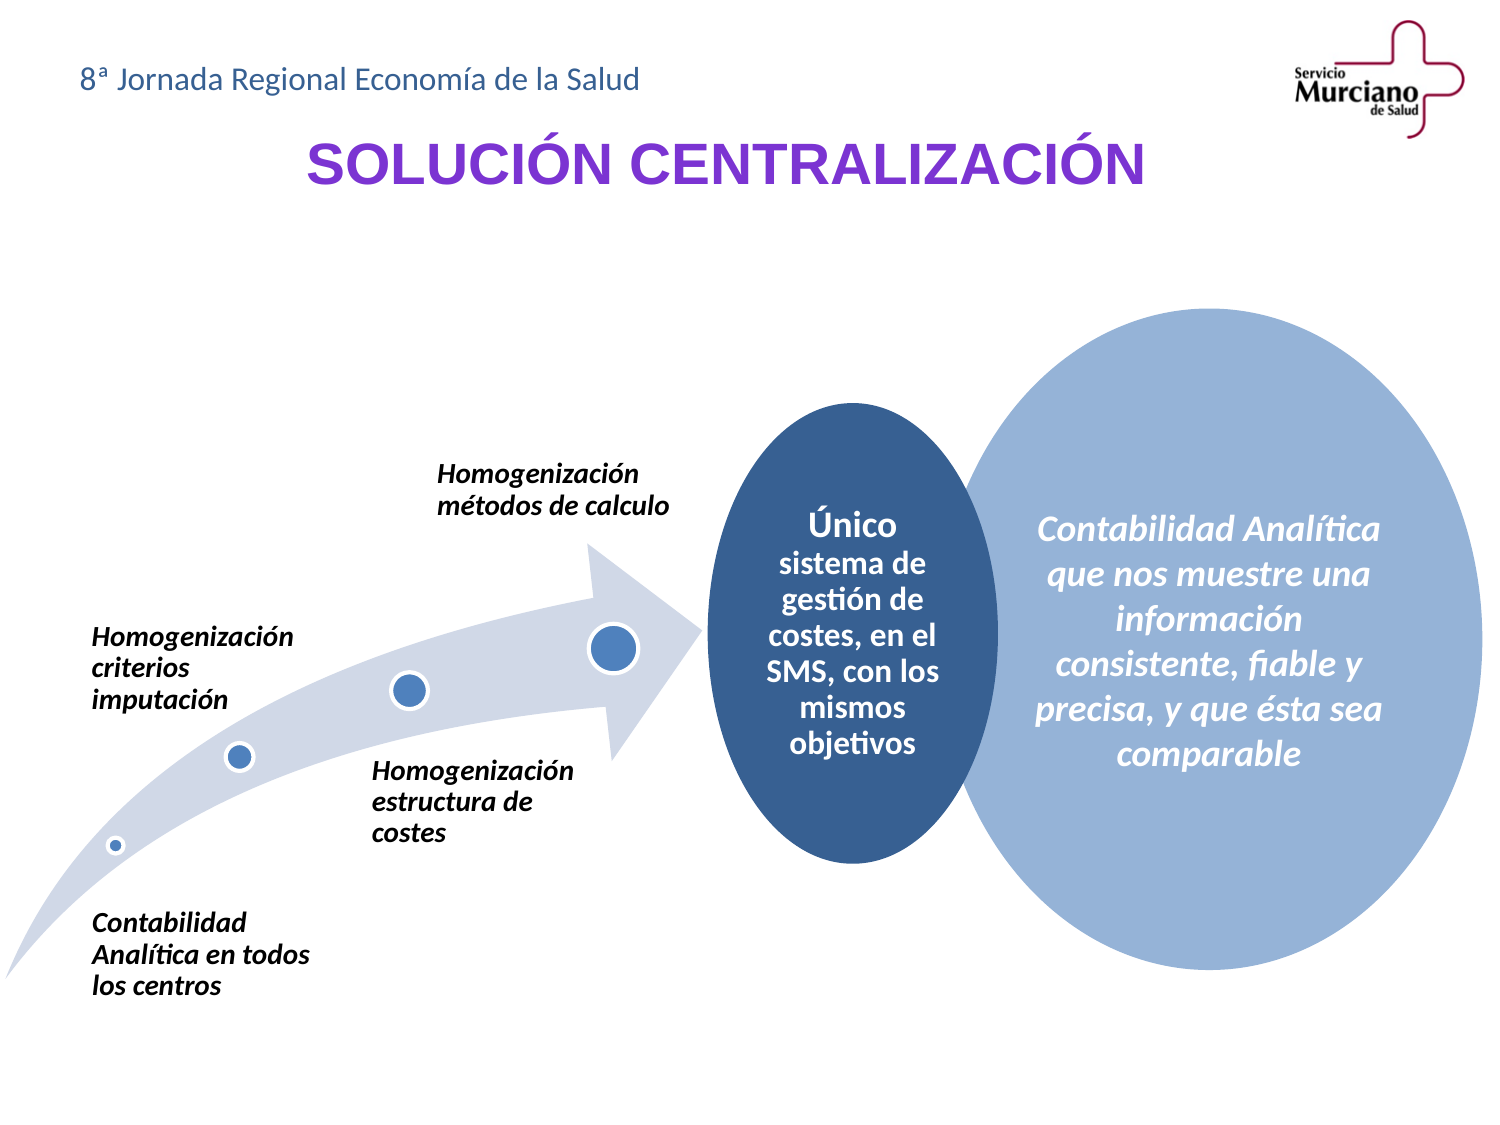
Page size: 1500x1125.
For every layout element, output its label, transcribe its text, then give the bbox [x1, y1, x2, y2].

text_box Solución Centralización [104, 118, 1350, 204]
text_box Contabilidad Analítica que nos muestre una información consistente, fiable y precisa, y que ésta sea comparable [963, 306, 1485, 973]
text_box 8ª Jornada Regional Economía de la Salud [70, 53, 739, 106]
picture [1295, 20, 1465, 140]
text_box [5, 396, 703, 1012]
text_box Único sistema de gestión de costes, en el SMS, con los mismos objetivos [708, 400, 1001, 866]
